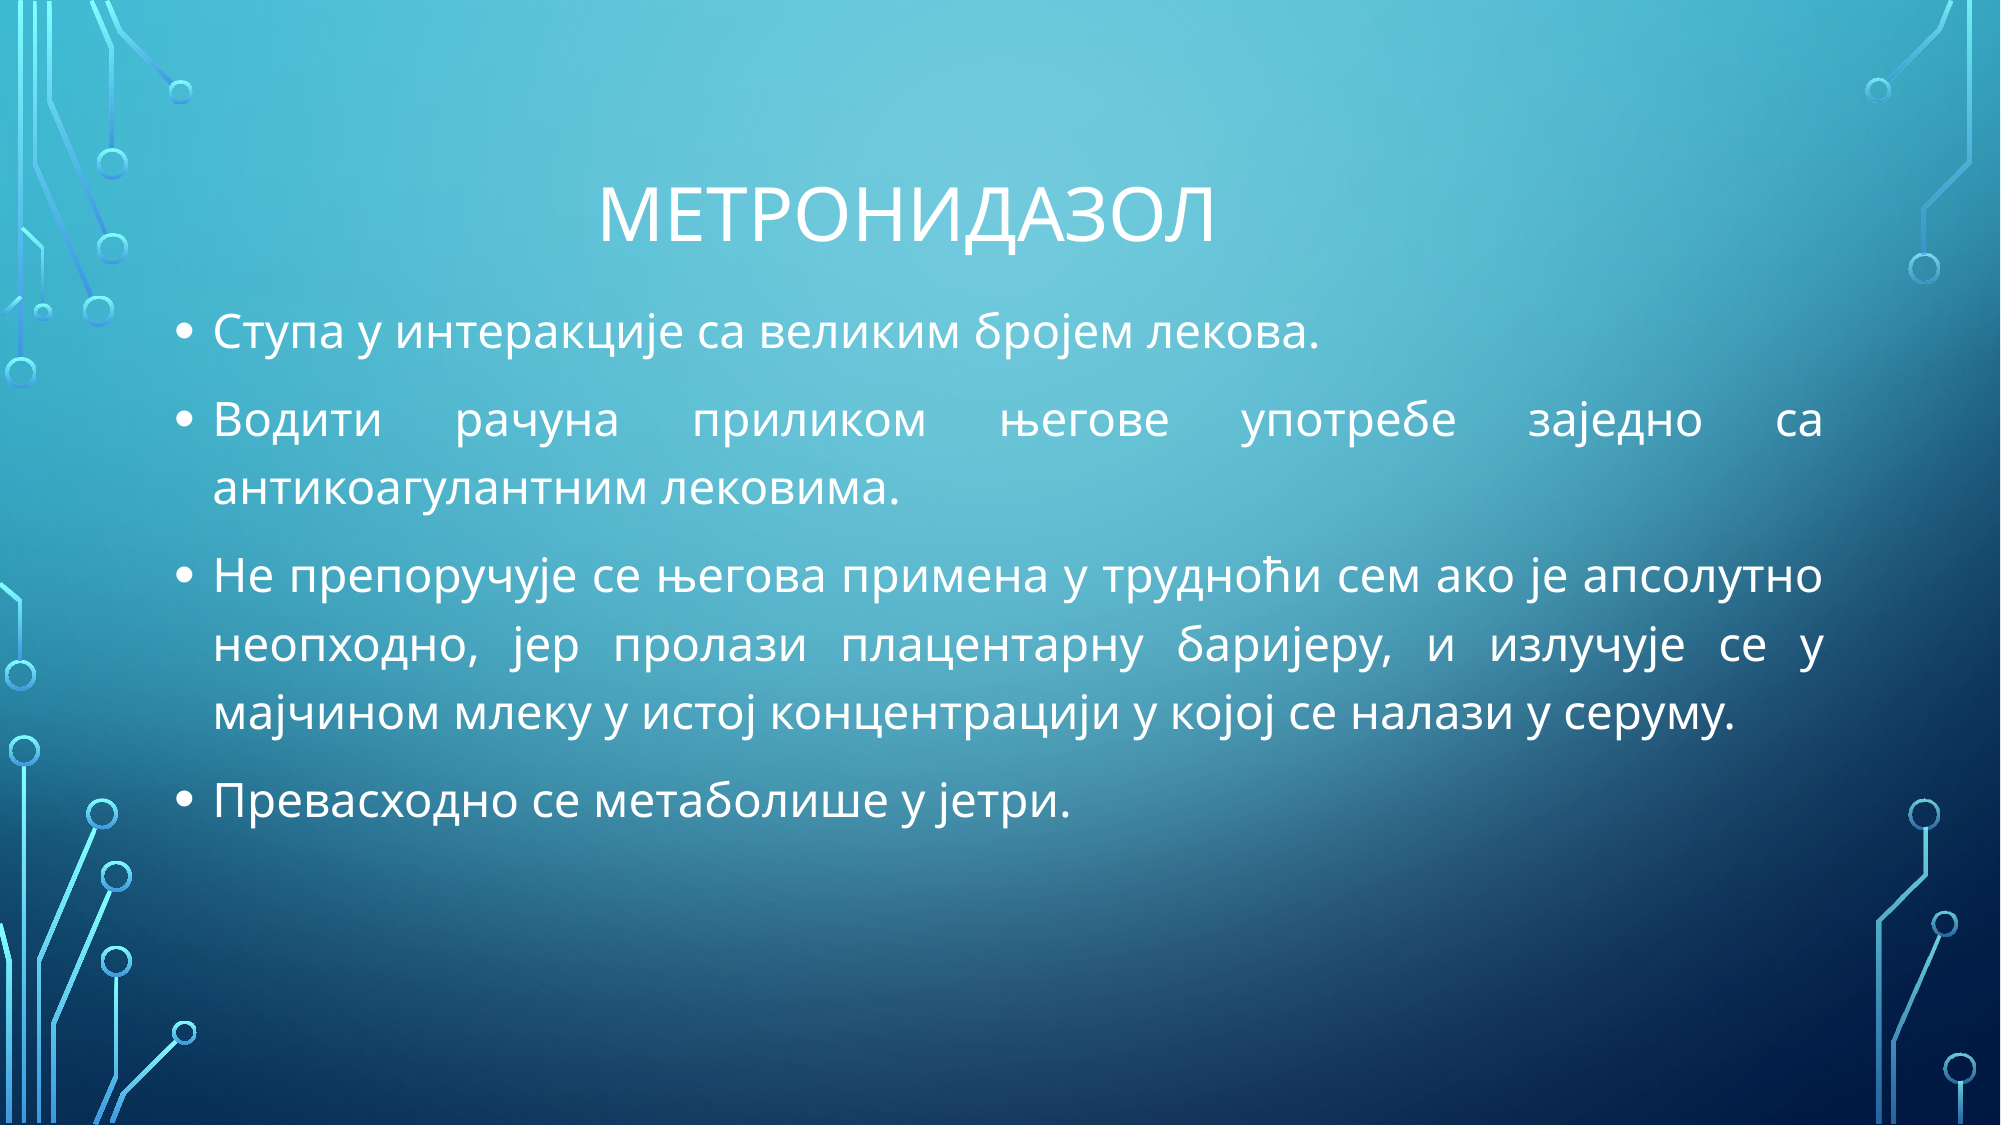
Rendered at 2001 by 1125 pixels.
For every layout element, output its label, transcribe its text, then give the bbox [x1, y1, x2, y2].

list Ступа у интеракције са великим бројем лекова. Водити рачуна приликом његове употребе заједно са антикоагулантним лековима. Не препоручује се његова примена у трудноћи сем ако је апсолутно неопходно, јер пролази плацентарну баријеру, и излучује се у мајчином млеку у истој концентрацији у којој се налази у серуму. Превасходно се метаболише у јетри. [159, 282, 1841, 843]
title Метронидазол [189, 159, 1627, 276]
